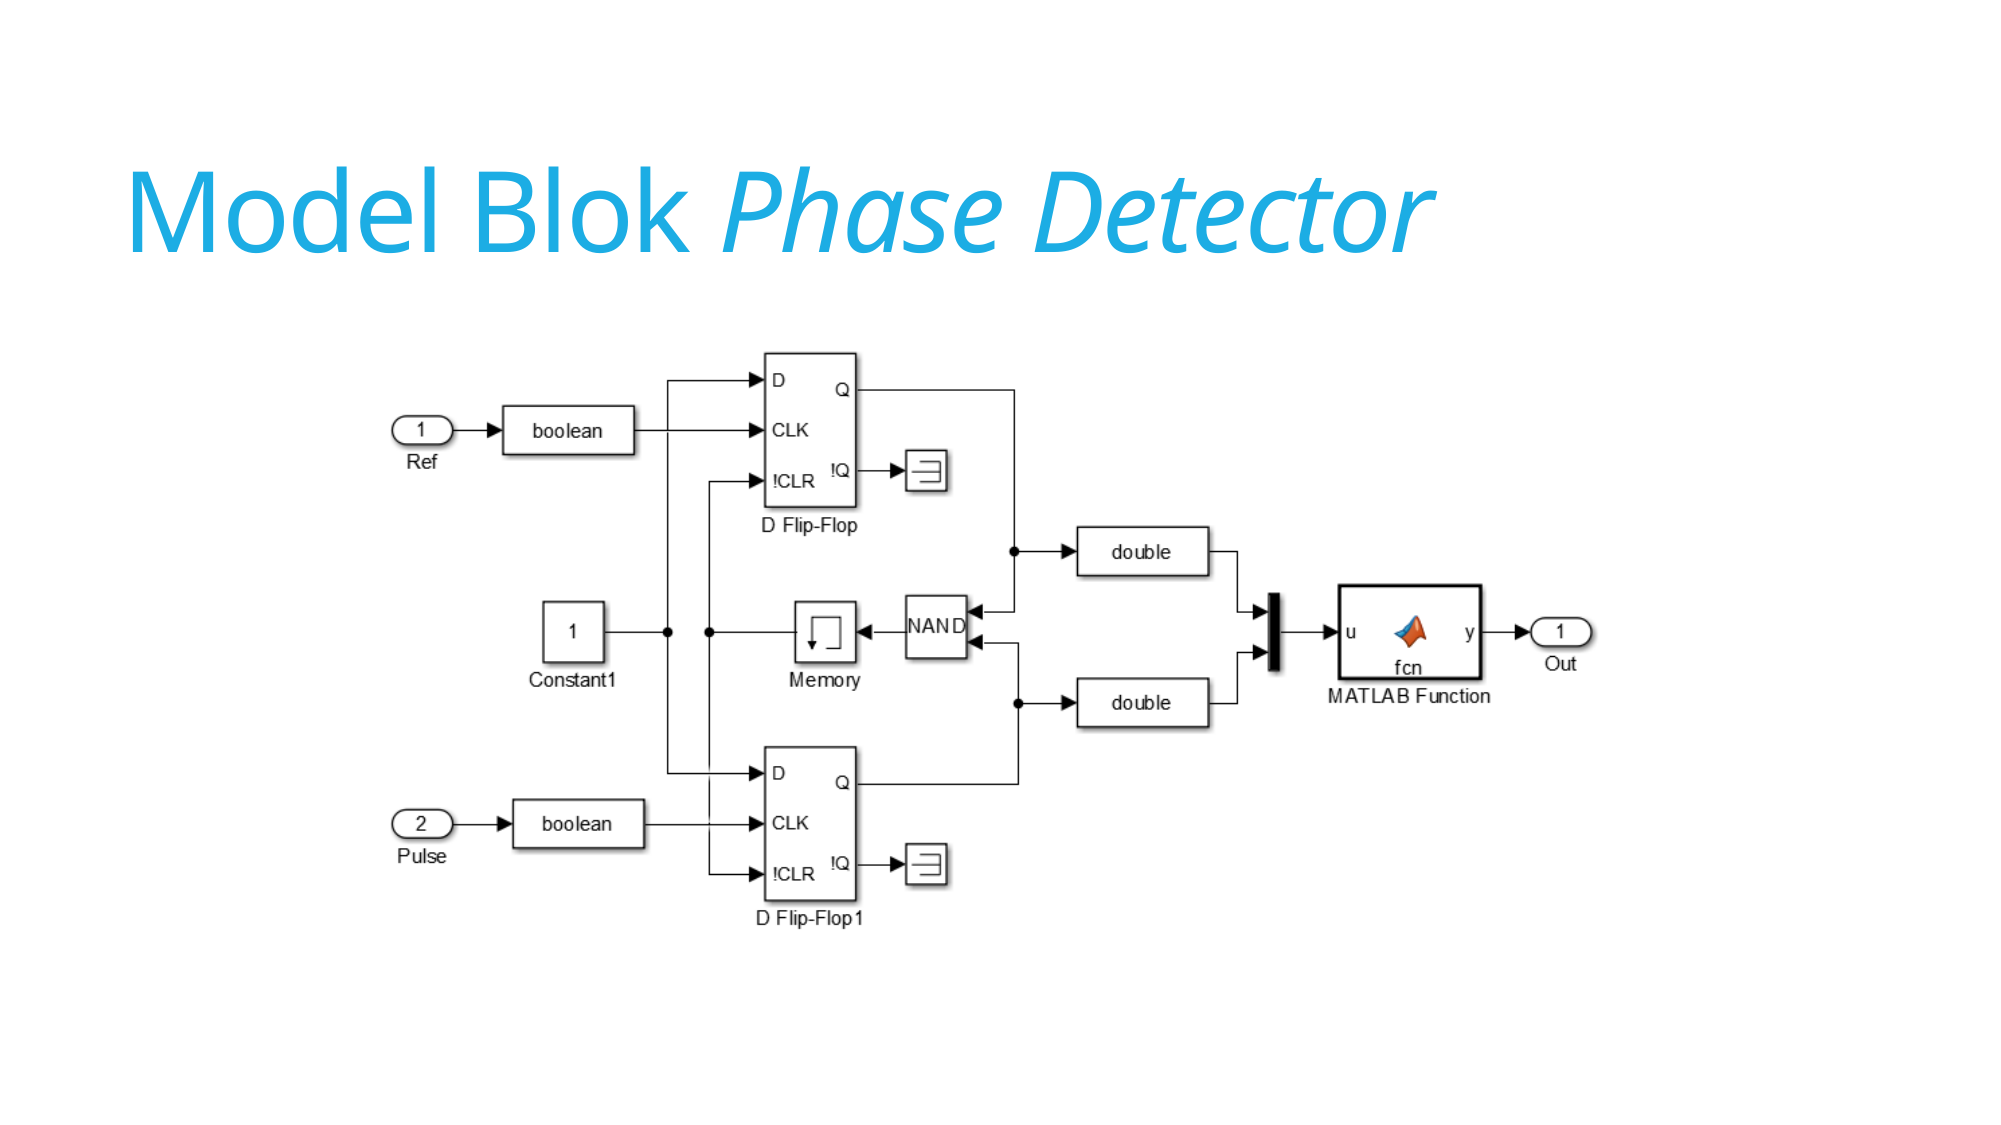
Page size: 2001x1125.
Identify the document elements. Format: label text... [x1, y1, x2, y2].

title Model Blok Phase Detector [107, 81, 1875, 354]
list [380, 329, 1606, 949]
